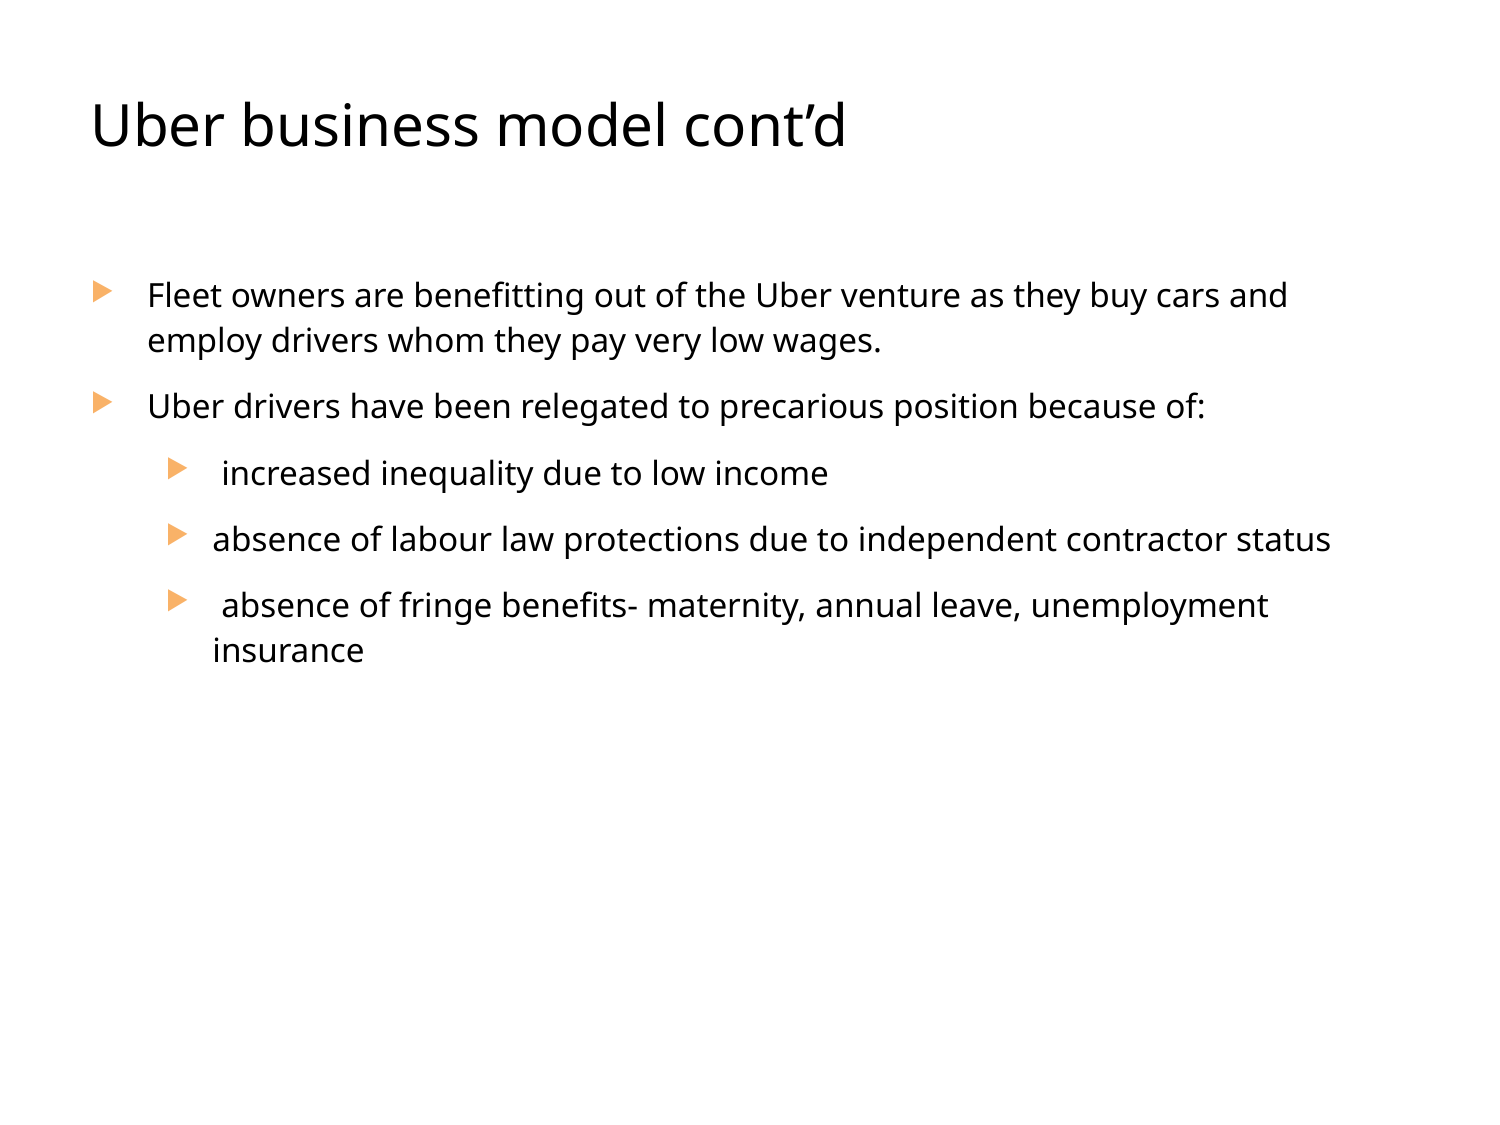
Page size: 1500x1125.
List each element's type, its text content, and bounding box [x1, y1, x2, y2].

list Fleet owners are benefitting out of the Uber venture as they buy cars and employ drivers whom they pay very low wages. Uber drivers have been relegated to precarious position because of: increased inequality due to low income absence of labour law protections due to independent contractor status absence of fringe benefits- maternity, annual leave, unemployment insurance [75, 264, 1426, 1097]
title Uber business model cont’d [75, 77, 1234, 203]
